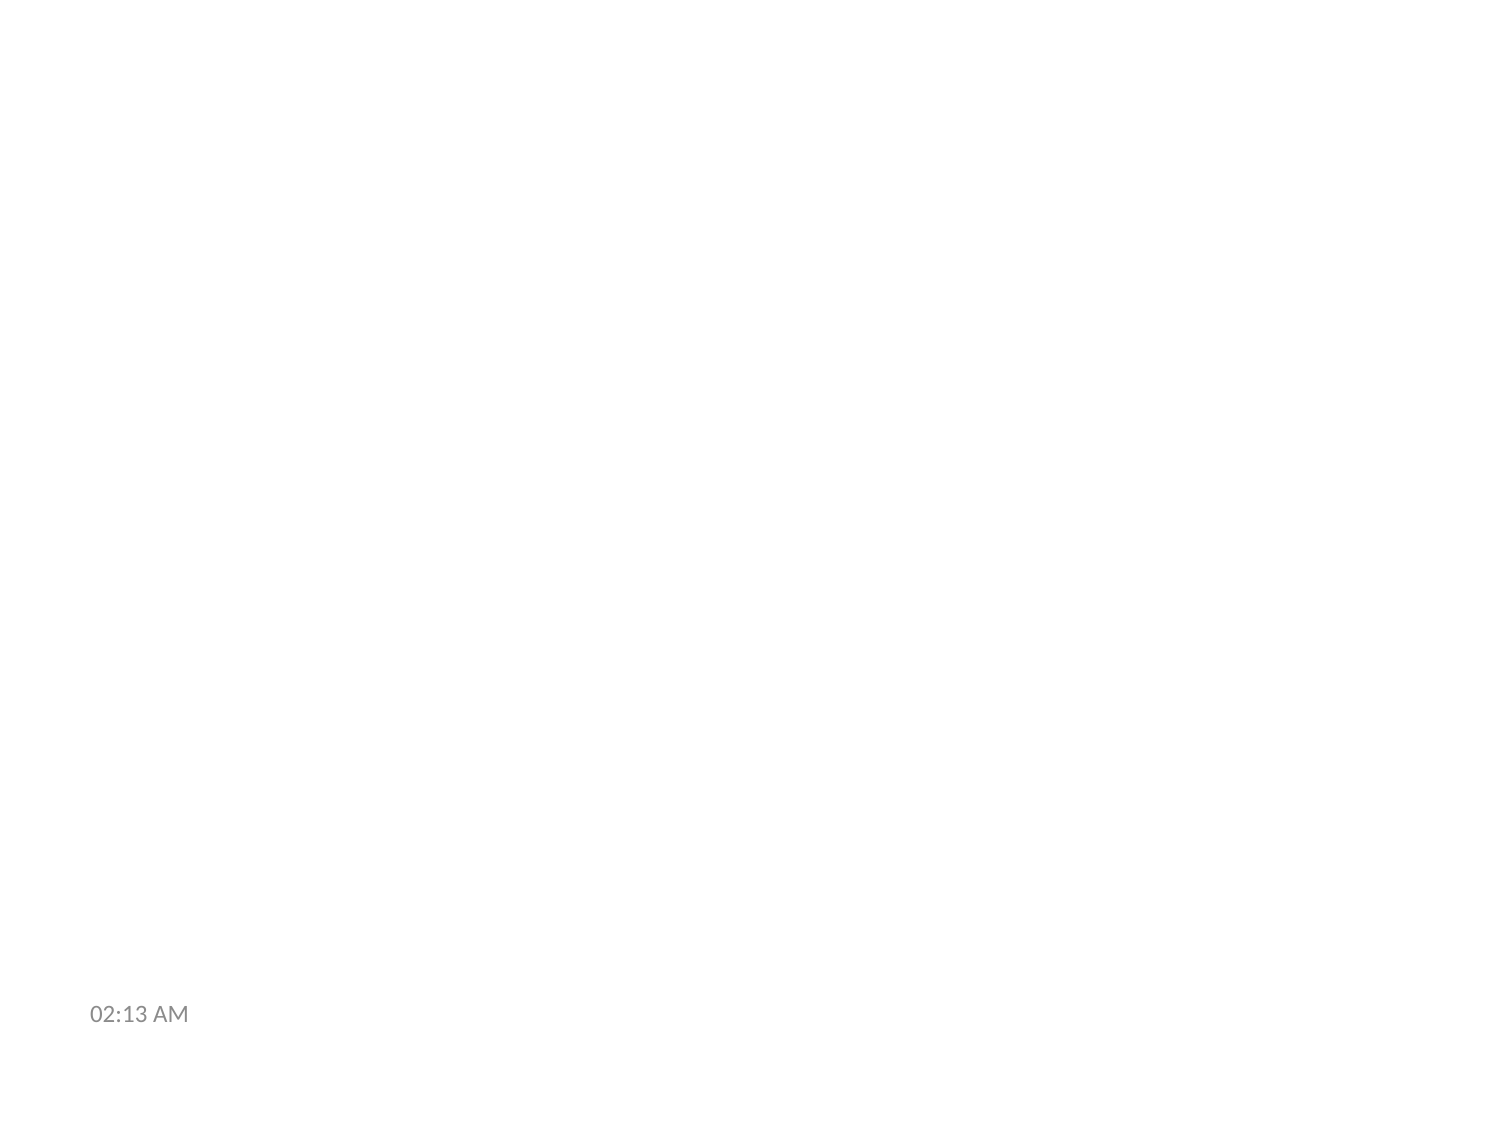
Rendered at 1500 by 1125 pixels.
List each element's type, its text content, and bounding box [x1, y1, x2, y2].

text_box 3:35 PM [75, 982, 425, 1043]
